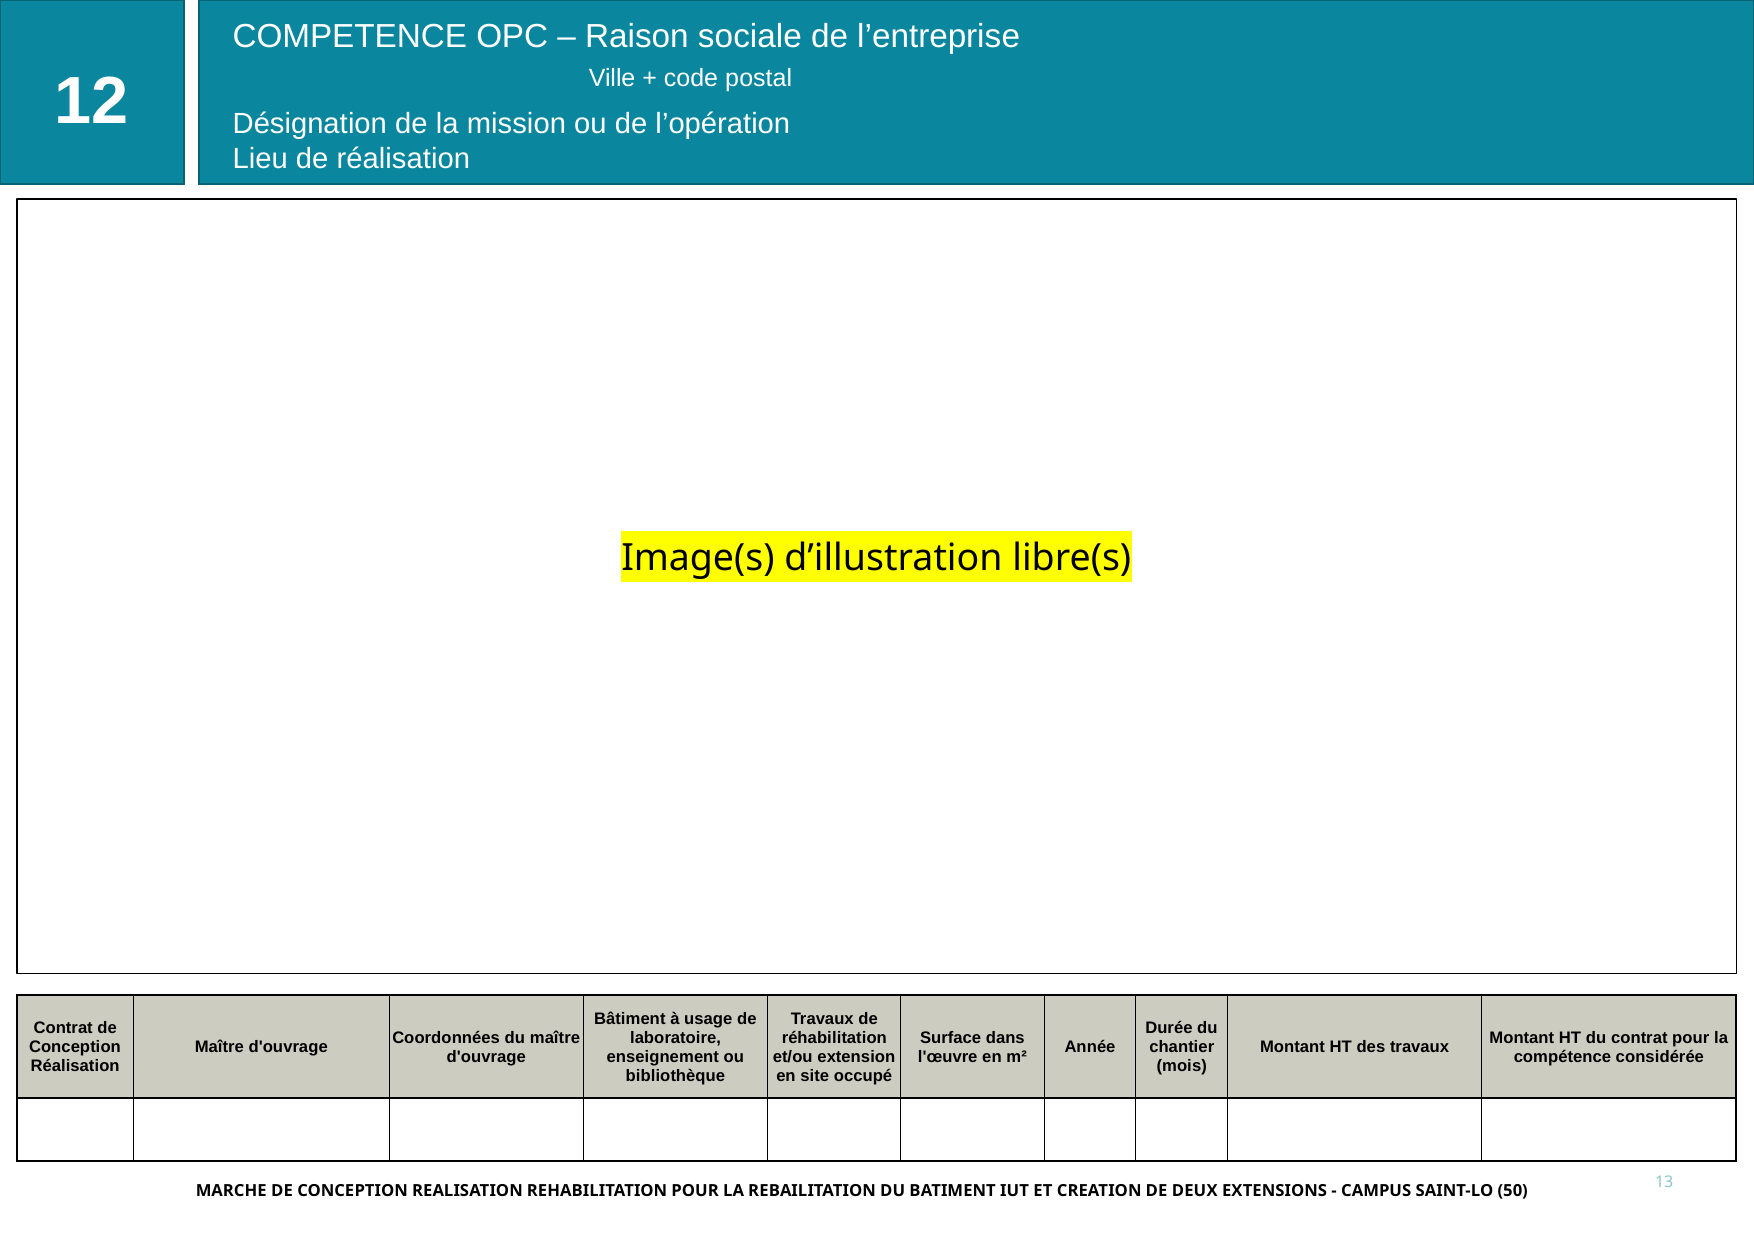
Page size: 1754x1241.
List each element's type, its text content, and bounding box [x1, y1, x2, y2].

table_header Maître d'ouvrage [134, 996, 389, 1097]
table_header Bâtiment à usage de laboratoire, enseignement ou bibliothèque [584, 996, 767, 1097]
table_header Contrat de Conception Réalisation [18, 996, 133, 1097]
table_cell [1045, 1099, 1135, 1160]
text_box COMPETENCE OPC – Raison sociale de l’entreprise [217, 6, 1673, 62]
table_cell [390, 1099, 583, 1160]
table_cell [584, 1099, 767, 1160]
table_header Année [1045, 996, 1135, 1097]
table_header Travaux de réhabilitation et/ou extension en site occupé [768, 996, 900, 1097]
text_box [198, 0, 1754, 185]
table_header Coordonnées du maître d'ouvrage [390, 996, 583, 1097]
table_cell [1228, 1099, 1481, 1160]
text_box [16, 199, 1737, 974]
text_box [0, 0, 185, 185]
text_box 12 [33, 49, 151, 145]
text_box Ville + code postal [573, 54, 1440, 100]
table_header Montant HT des travaux [1228, 996, 1481, 1097]
text_box Désignation de la mission ou de l’opération Lieu de réalisation [217, 96, 1673, 182]
slide_number 13 [1293, 1162, 1689, 1215]
table_header Durée du chantier (mois) [1136, 996, 1227, 1097]
table_cell [768, 1099, 900, 1160]
table_cell [1136, 1099, 1227, 1160]
text_box Image(s) d’illustration libre(s) [606, 525, 1147, 586]
table_cell [901, 1099, 1044, 1160]
table_cell [1482, 1099, 1735, 1160]
table_cell [134, 1099, 389, 1160]
table_header Surface dans l'œuvre en m² [901, 996, 1044, 1097]
table_cell [18, 1099, 133, 1160]
table_header Montant HT du contrat pour la compétence considérée [1482, 996, 1735, 1097]
